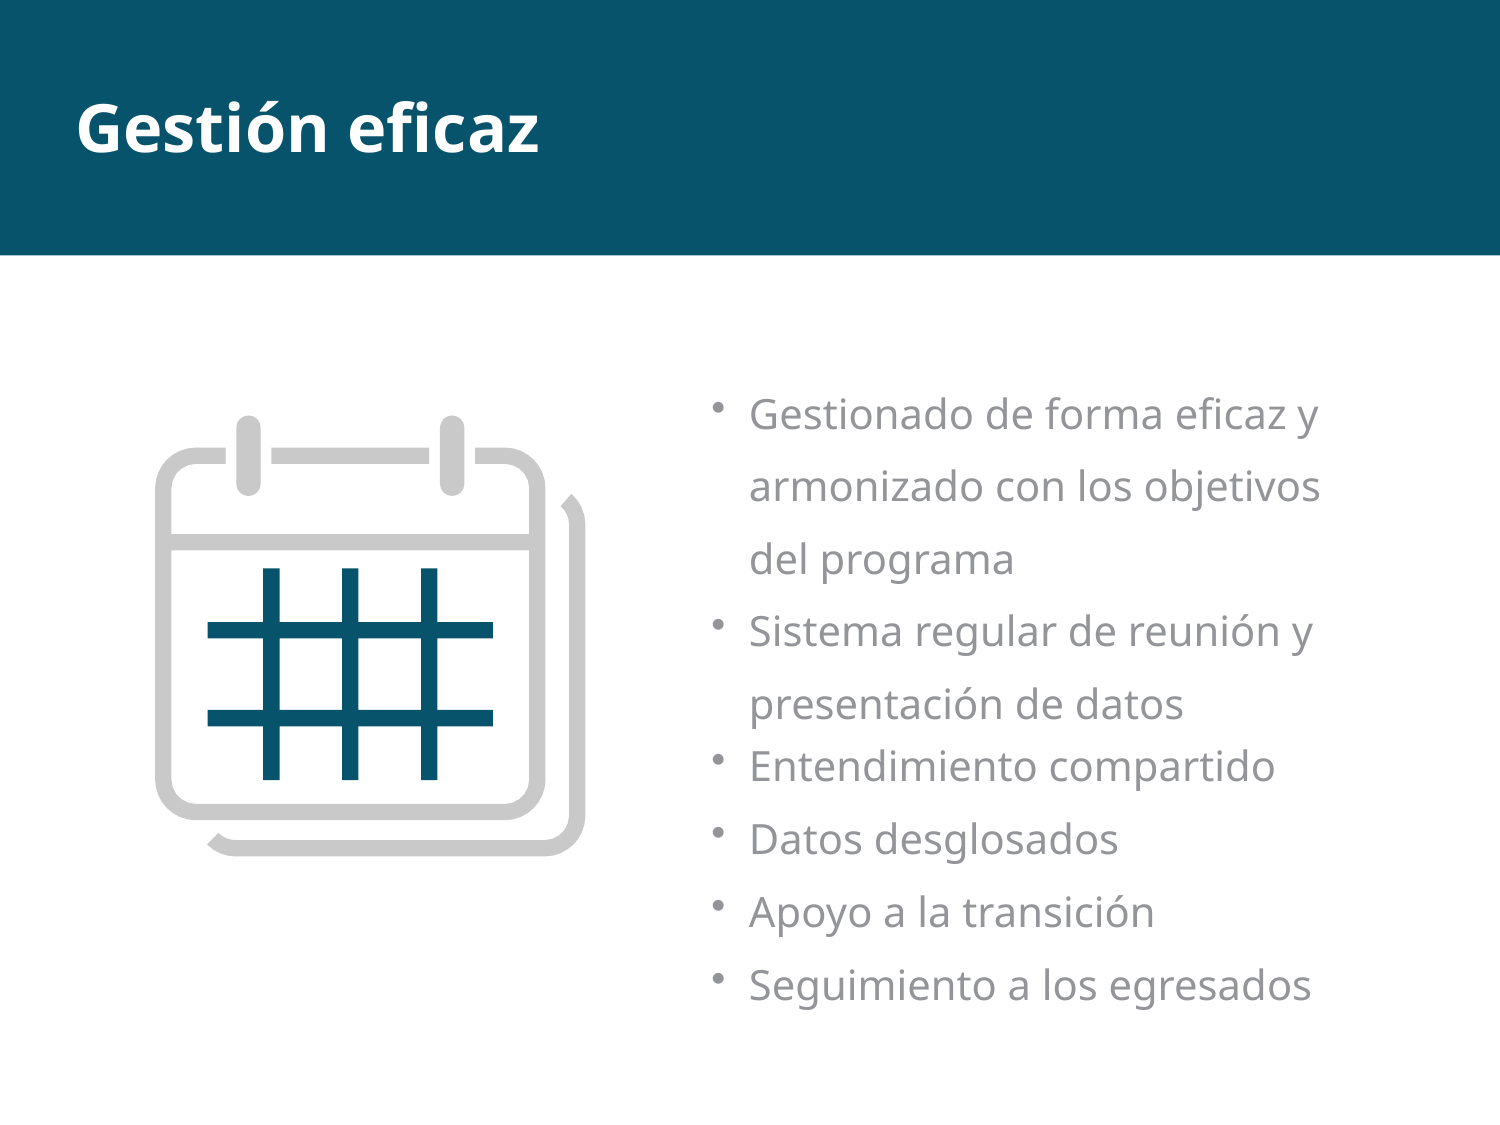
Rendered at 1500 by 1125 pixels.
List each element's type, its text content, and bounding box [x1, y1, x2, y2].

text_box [154, 415, 586, 857]
title Gestión eficaz [72, 83, 747, 274]
text_box Gestionado de forma eficaz y armonizado con los objetivos del programa Sistema regular de reunión y presentación de datos Entendimiento compartido Datos desglosados Apoyo a la transición Seguimiento a los egresados [709, 362, 1353, 1009]
